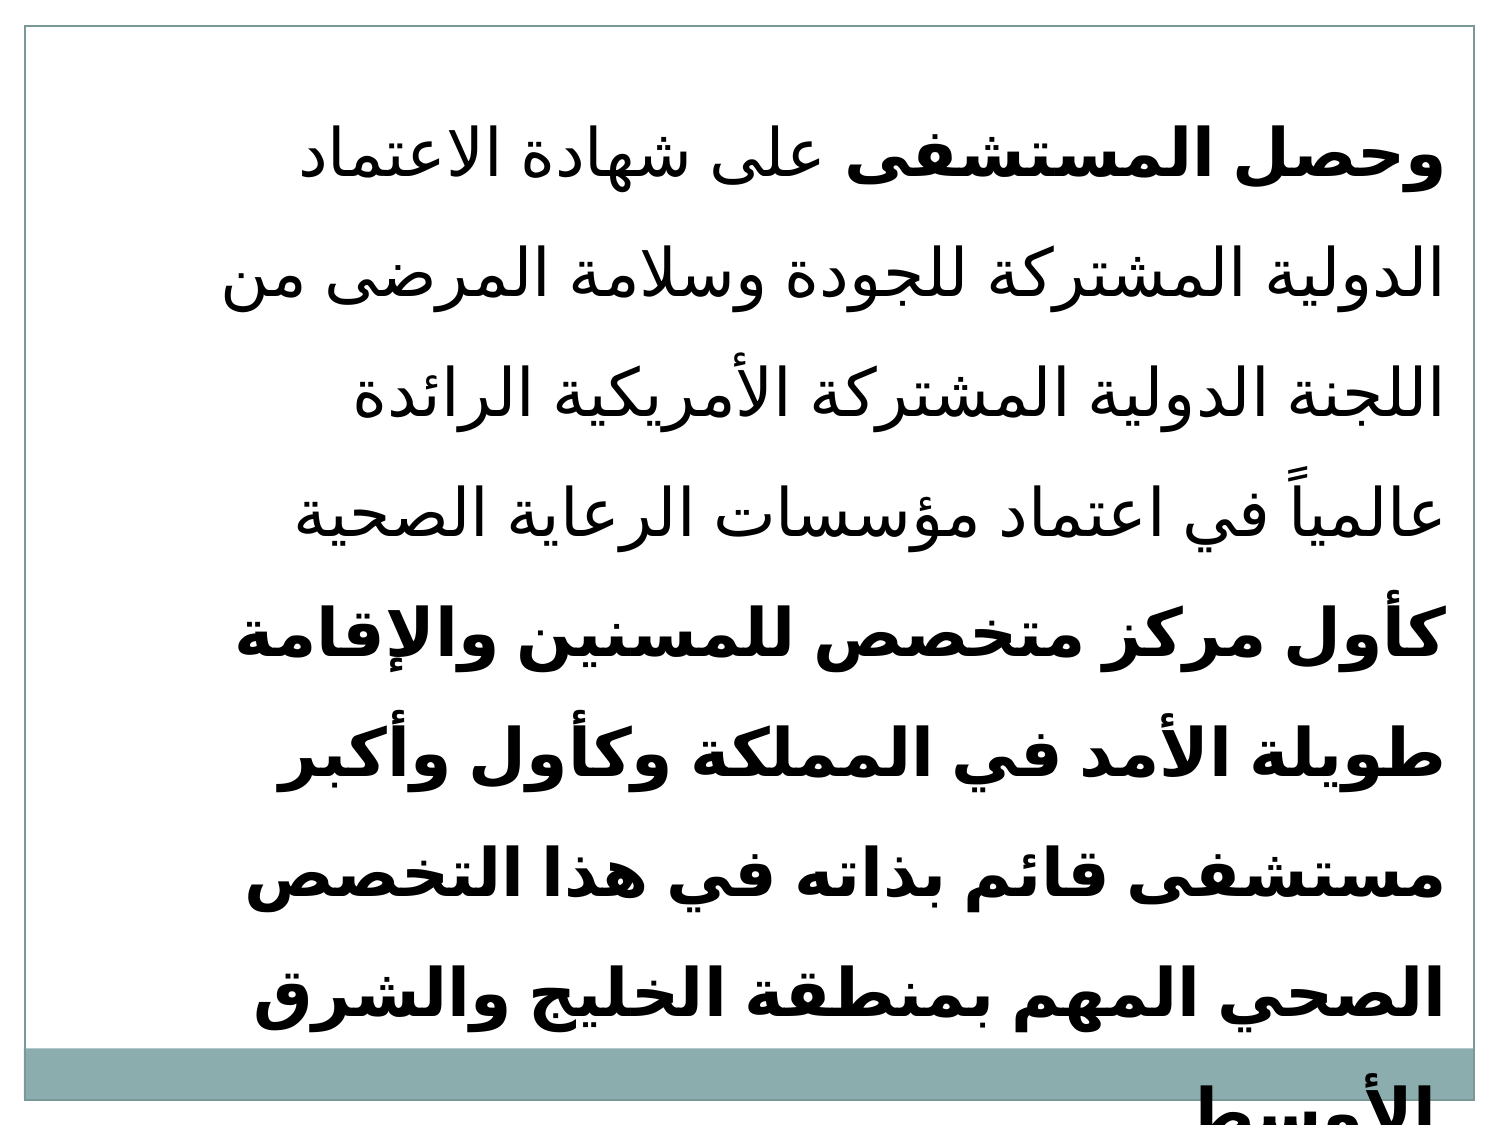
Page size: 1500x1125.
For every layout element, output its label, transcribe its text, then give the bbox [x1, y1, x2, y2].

text_box وحصل المستشفى على شهادة الاعتماد الدولية المشتركة للجودة وسلامة المرضى من اللجنة الدولية المشتركة الأمريكية الرائدة عالمياً في اعتماد مؤسسات الرعاية الصحية كأول مركز متخصص للمسنين والإقامة طويلة الأمد في المملكة وكأول وأكبر مستشفى قائم بذاته في هذا التخصص الصحي المهم بمنطقة الخليج والشرق الأوسط. [162, 62, 1463, 1125]
